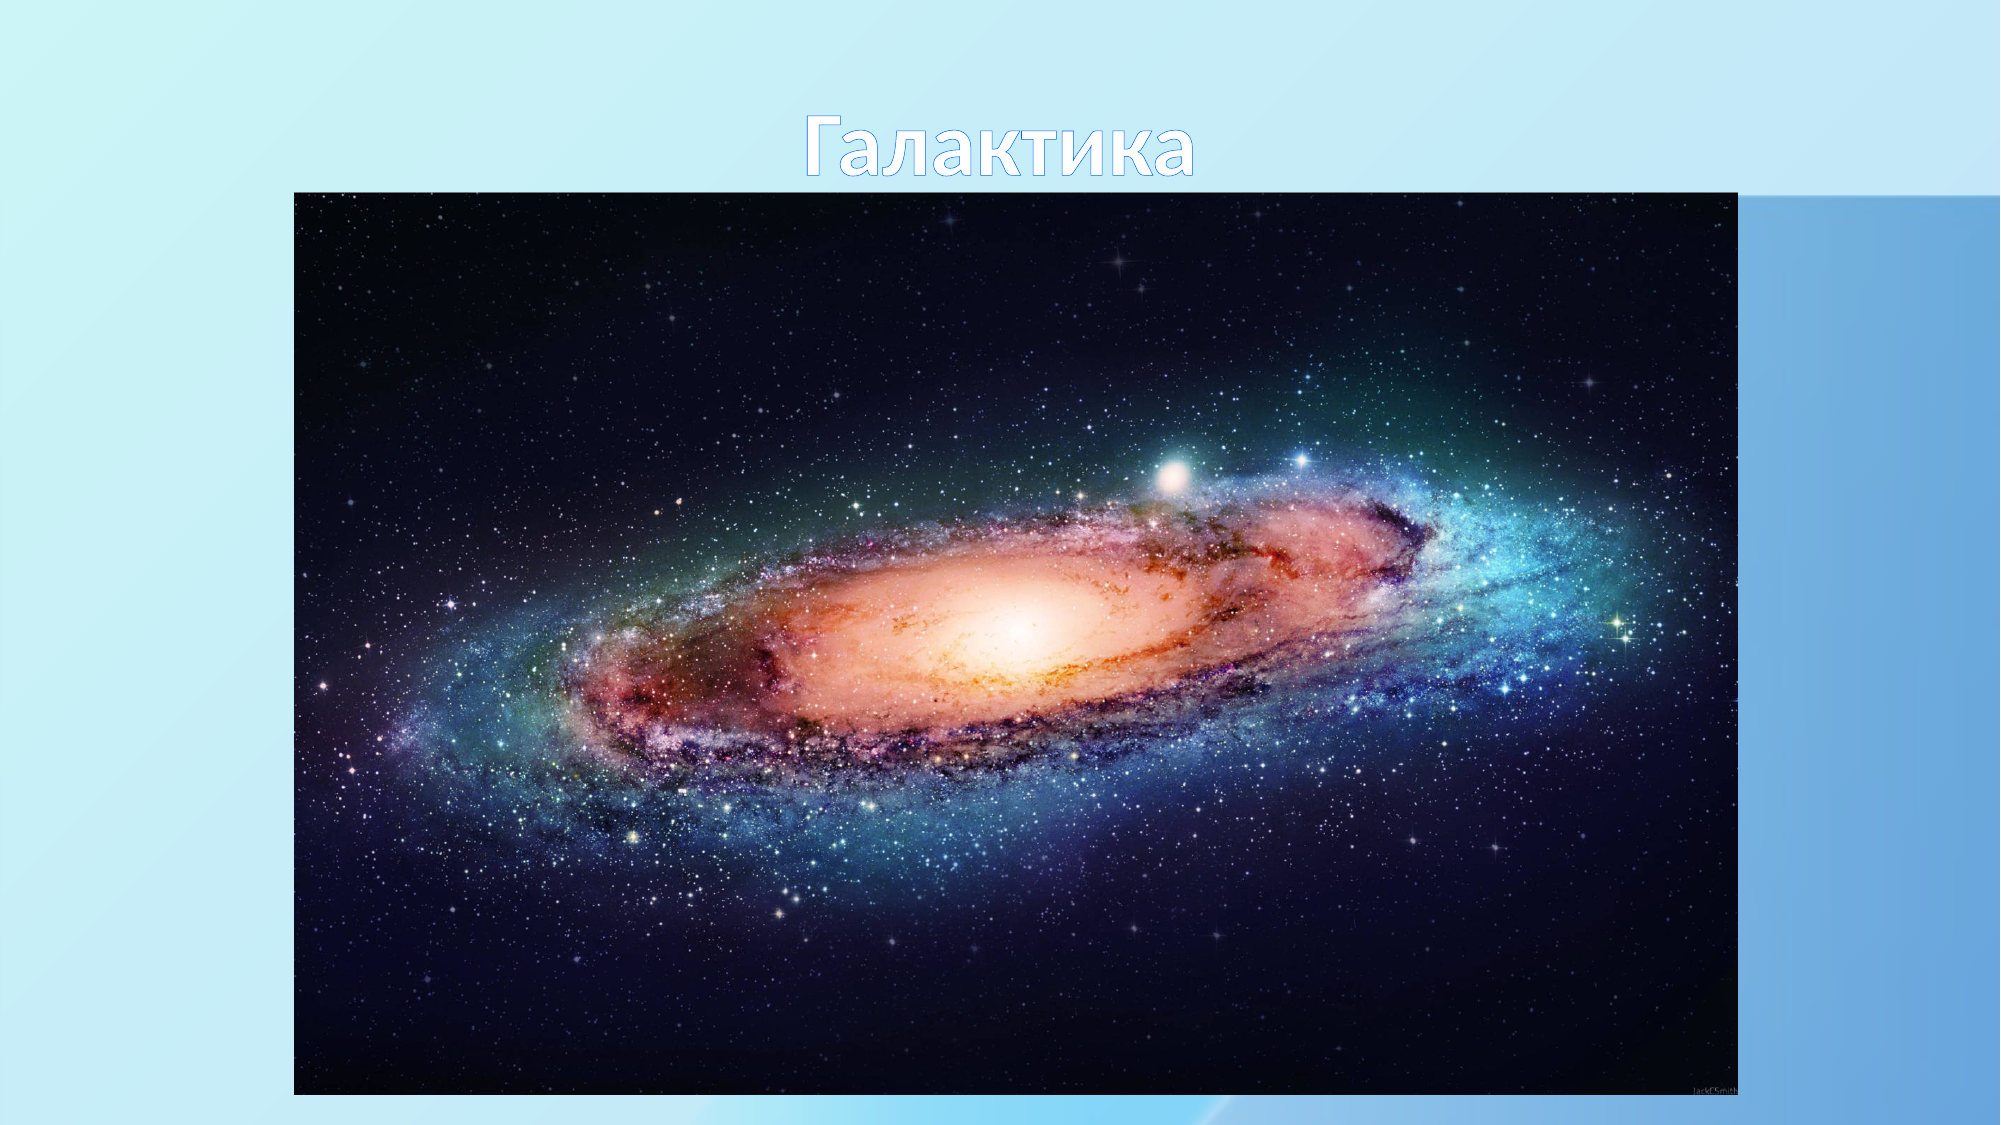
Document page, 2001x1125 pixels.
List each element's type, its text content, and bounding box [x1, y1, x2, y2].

title Галактика [99, 45, 1900, 233]
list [293, 192, 1738, 1095]
picture [0, 0, 2000, 1125]
